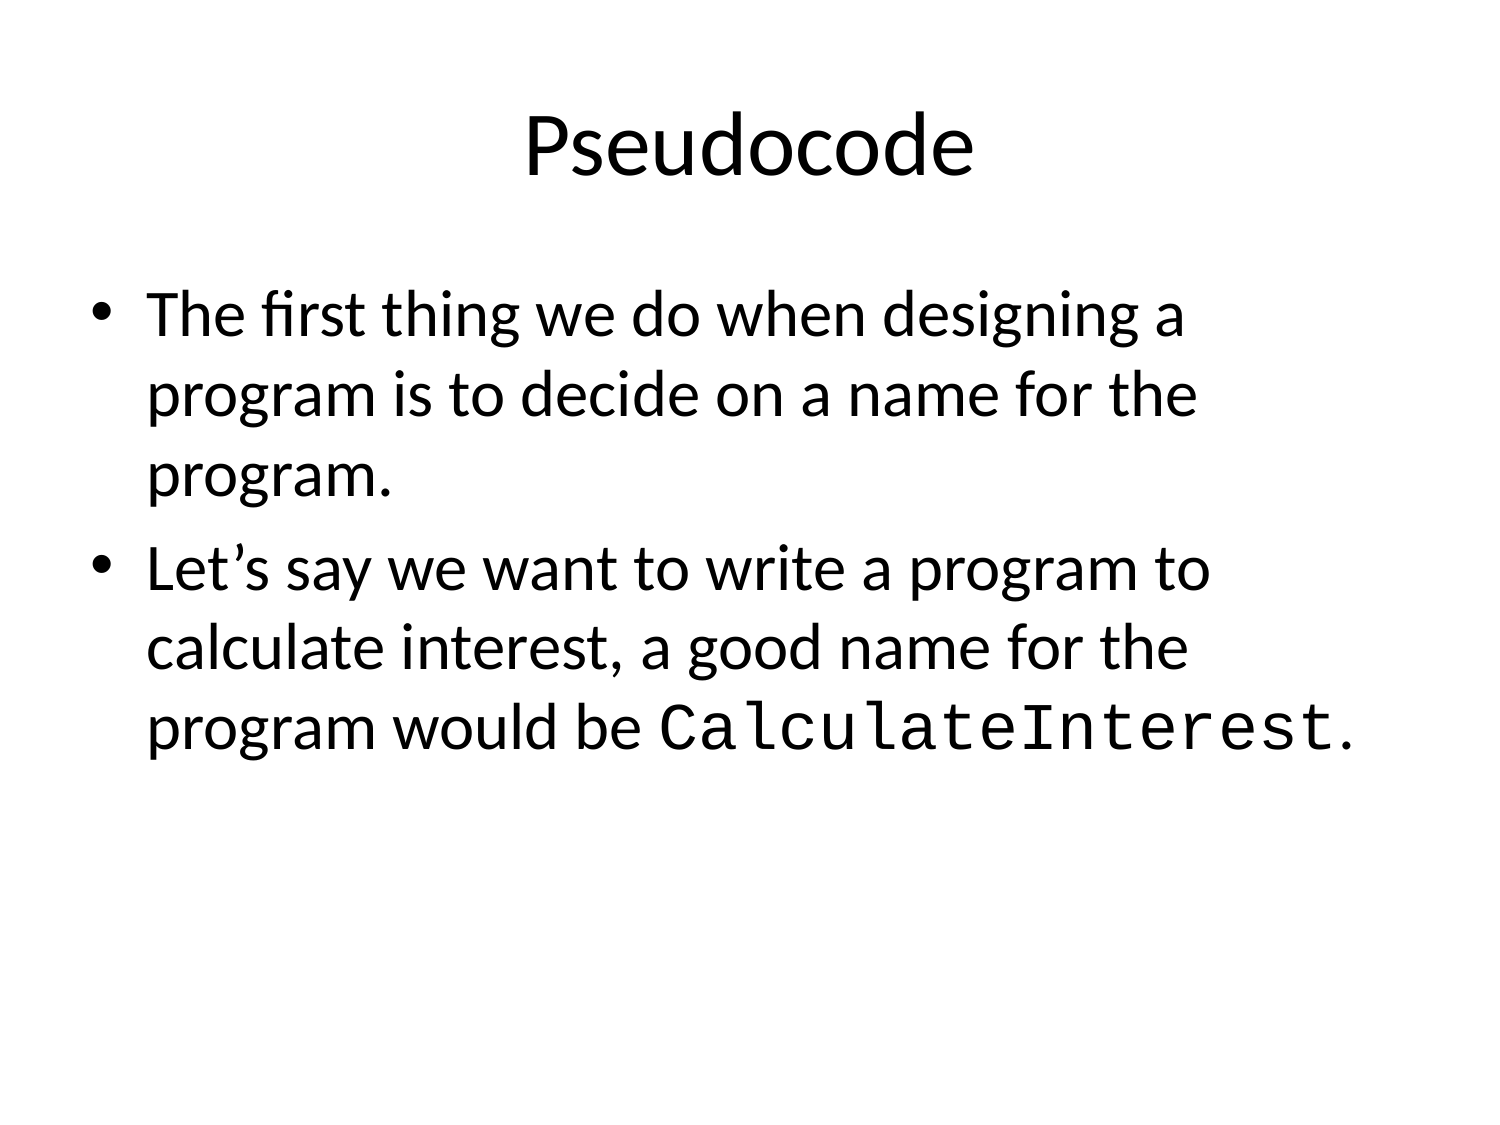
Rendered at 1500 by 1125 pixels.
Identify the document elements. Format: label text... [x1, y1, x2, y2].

list The first thing we do when designing a program is to decide on a name for the program. Let’s say we want to write a program to calculate interest, a good name for the program would be CalculateInterest. [75, 262, 1425, 1005]
title Pseudocode [75, 45, 1425, 233]
